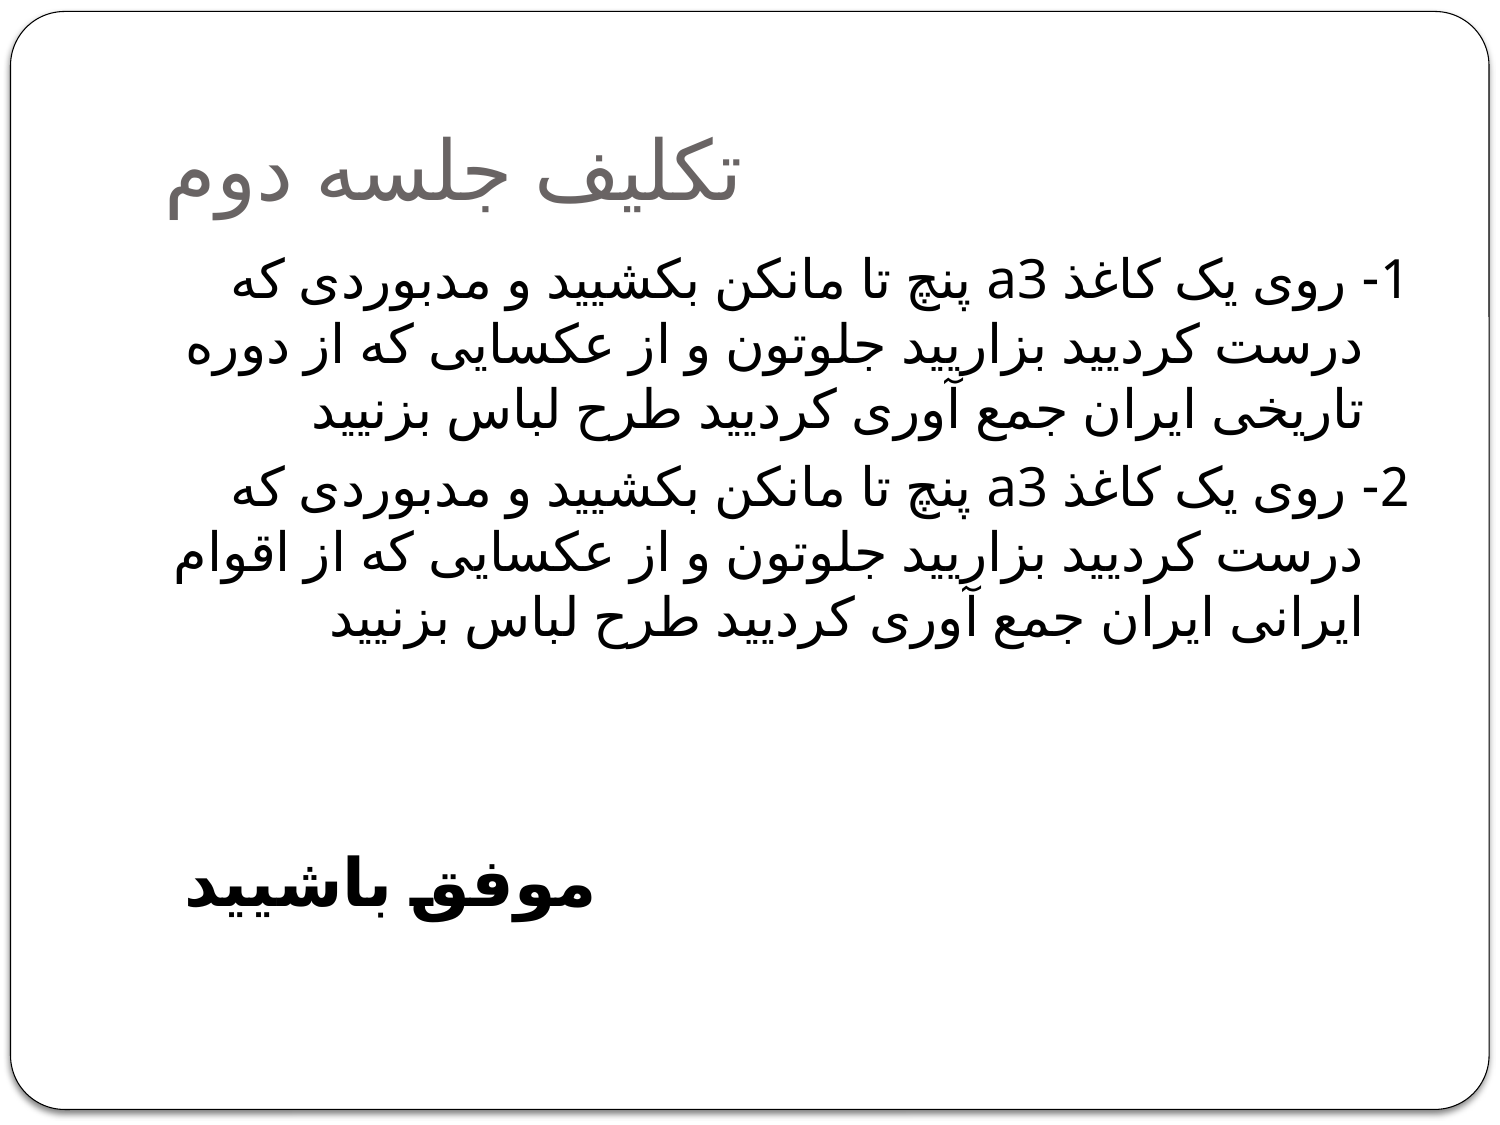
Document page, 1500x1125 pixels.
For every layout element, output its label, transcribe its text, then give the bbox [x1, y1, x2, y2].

title تکلیف جلسه دوم [150, 45, 1425, 233]
list 1- روی یک کاغذ a3 پنچ تا مانکن بکشیید و مدبوردی که درست کردیید بزاریید جلوتون و از عکسایی که از دوره تاریخی ایران جمع آوری کردیید طرح لباس بزنیید 2- روی یک کاغذ a3 پنچ تا مانکن بکشیید و مدبوردی که درست کردیید بزاریید جلوتون و از عکسایی که از اقوام ایرانی ایران جمع آوری کردیید طرح لباس بزنیید [150, 237, 1425, 988]
text_box موفق باشیید [152, 831, 633, 927]
